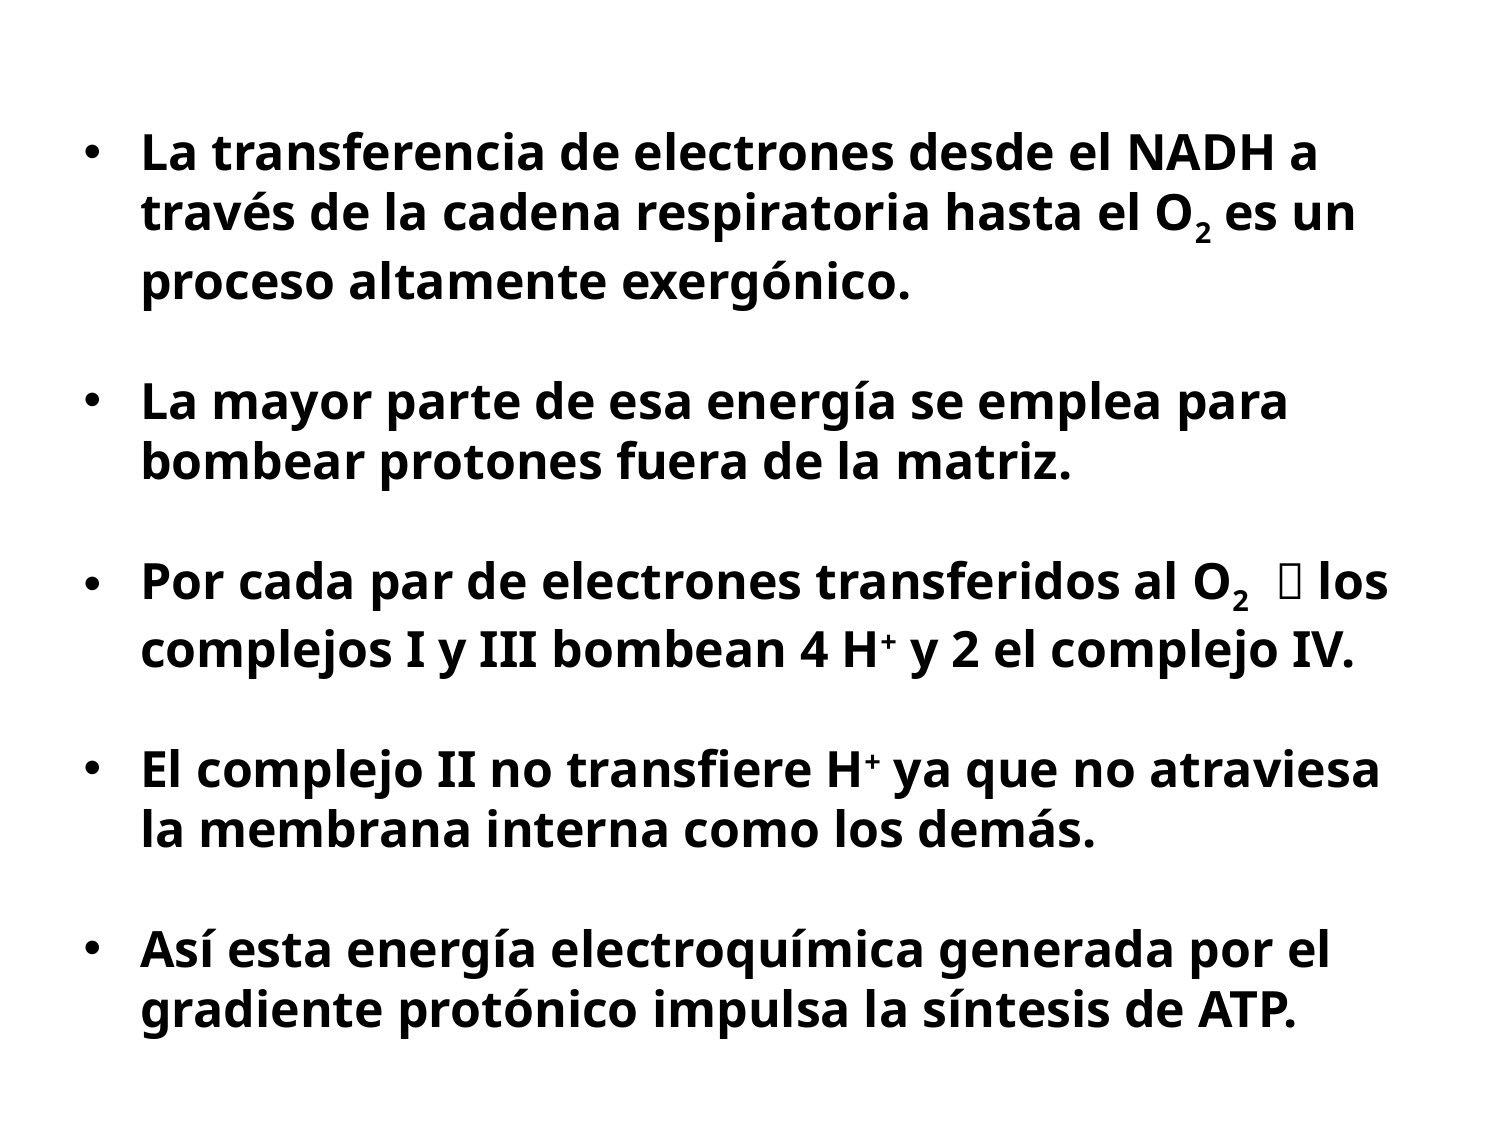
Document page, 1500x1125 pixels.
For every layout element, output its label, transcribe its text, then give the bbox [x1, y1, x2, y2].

text_box La transferencia de electrones desde el NADH a través de la cadena respiratoria hasta el O2 es un proceso altamente exergónico. La mayor parte de esa energía se emplea para bombear protones fuera de la matriz. Por cada par de electrones transferidos al O2  los complejos I y III bombean 4 H+ y 2 el complejo IV. El complejo II no transfiere H+ ya que no atraviesa la membrana interna como los demás. Así esta energía electroquímica generada por el gradiente protónico impulsa la síntesis de ATP. [68, 113, 1428, 1045]
